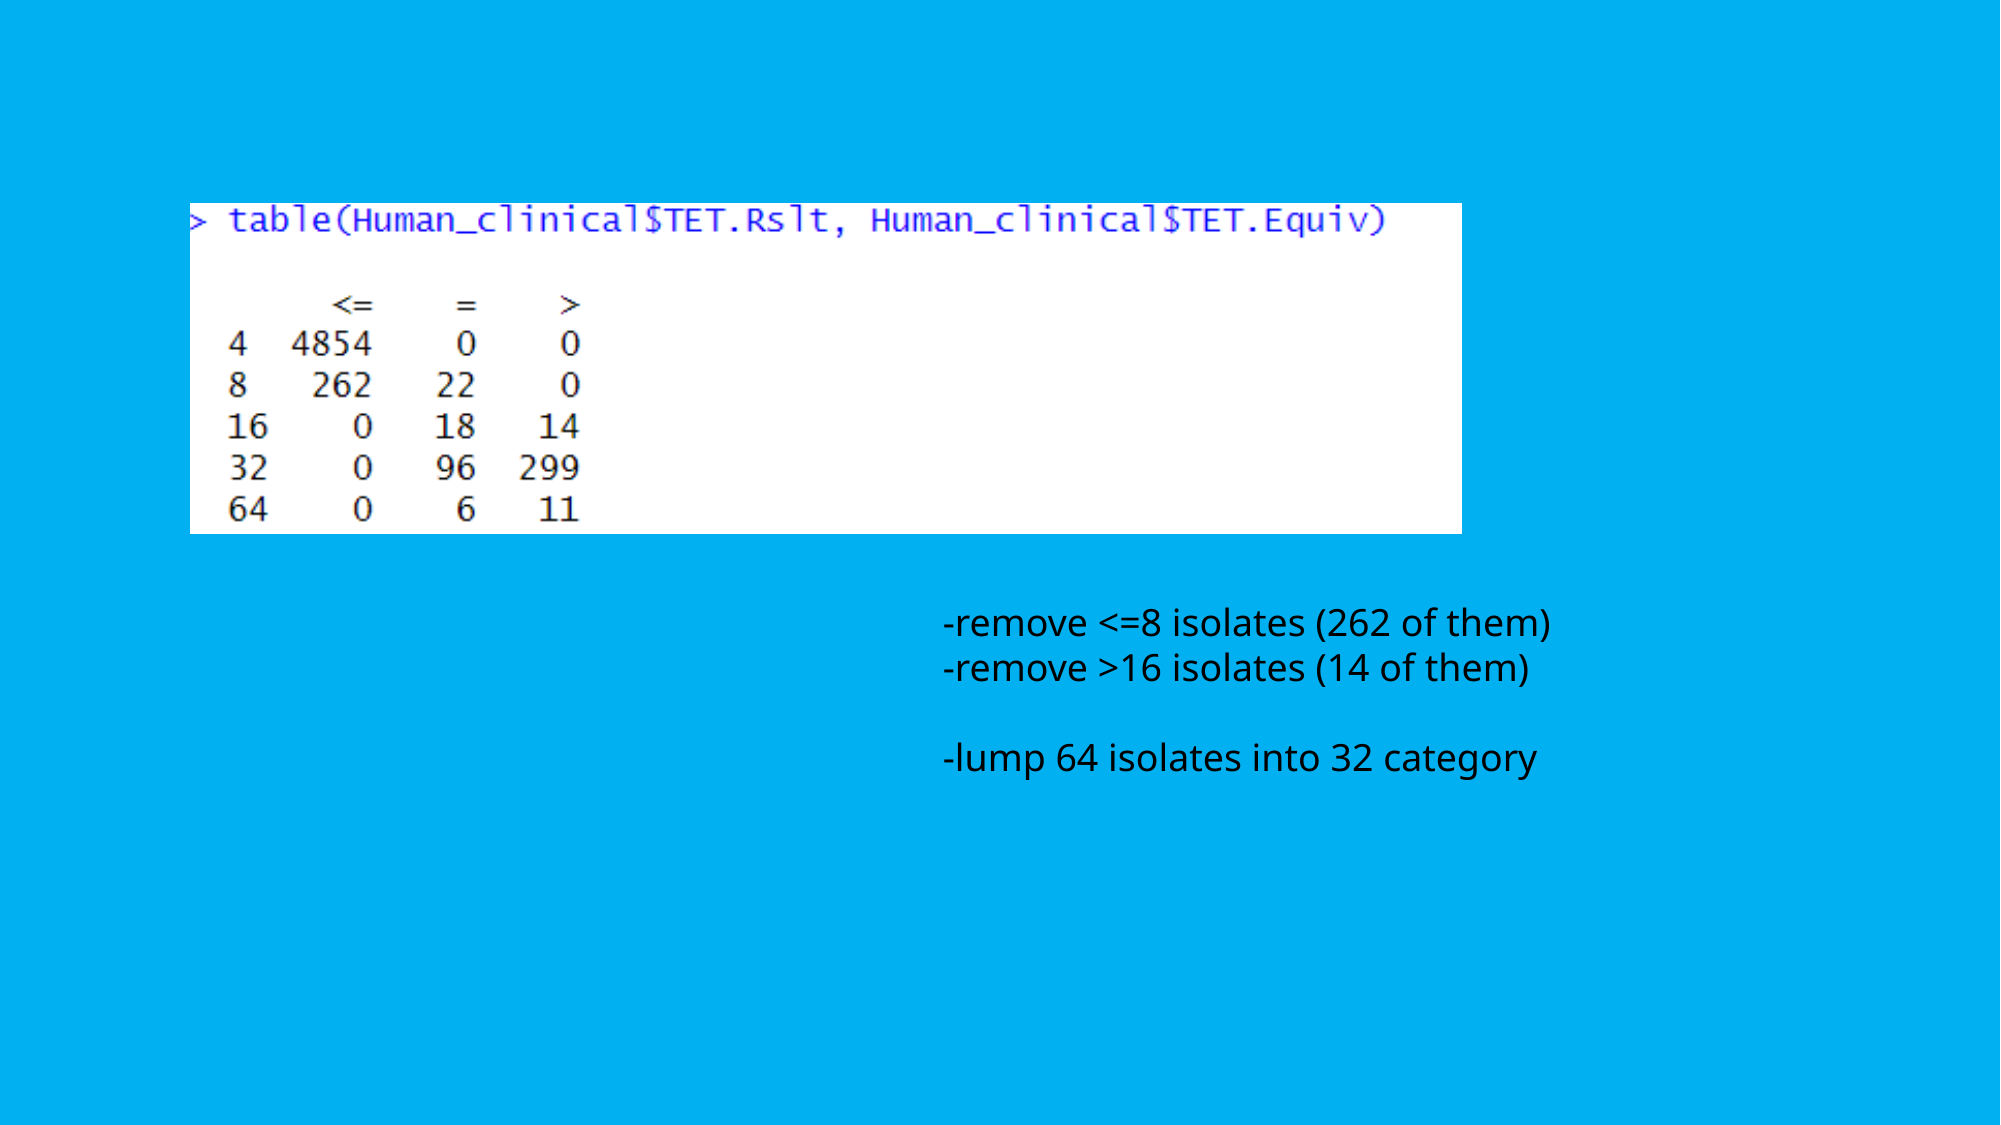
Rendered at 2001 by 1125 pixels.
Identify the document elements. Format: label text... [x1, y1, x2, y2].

text_box -remove <=8 isolates (262 of them) -remove >16 isolates (14 of them) -lump 64 isolates into 32 category [928, 591, 1675, 786]
picture [191, 204, 1461, 533]
